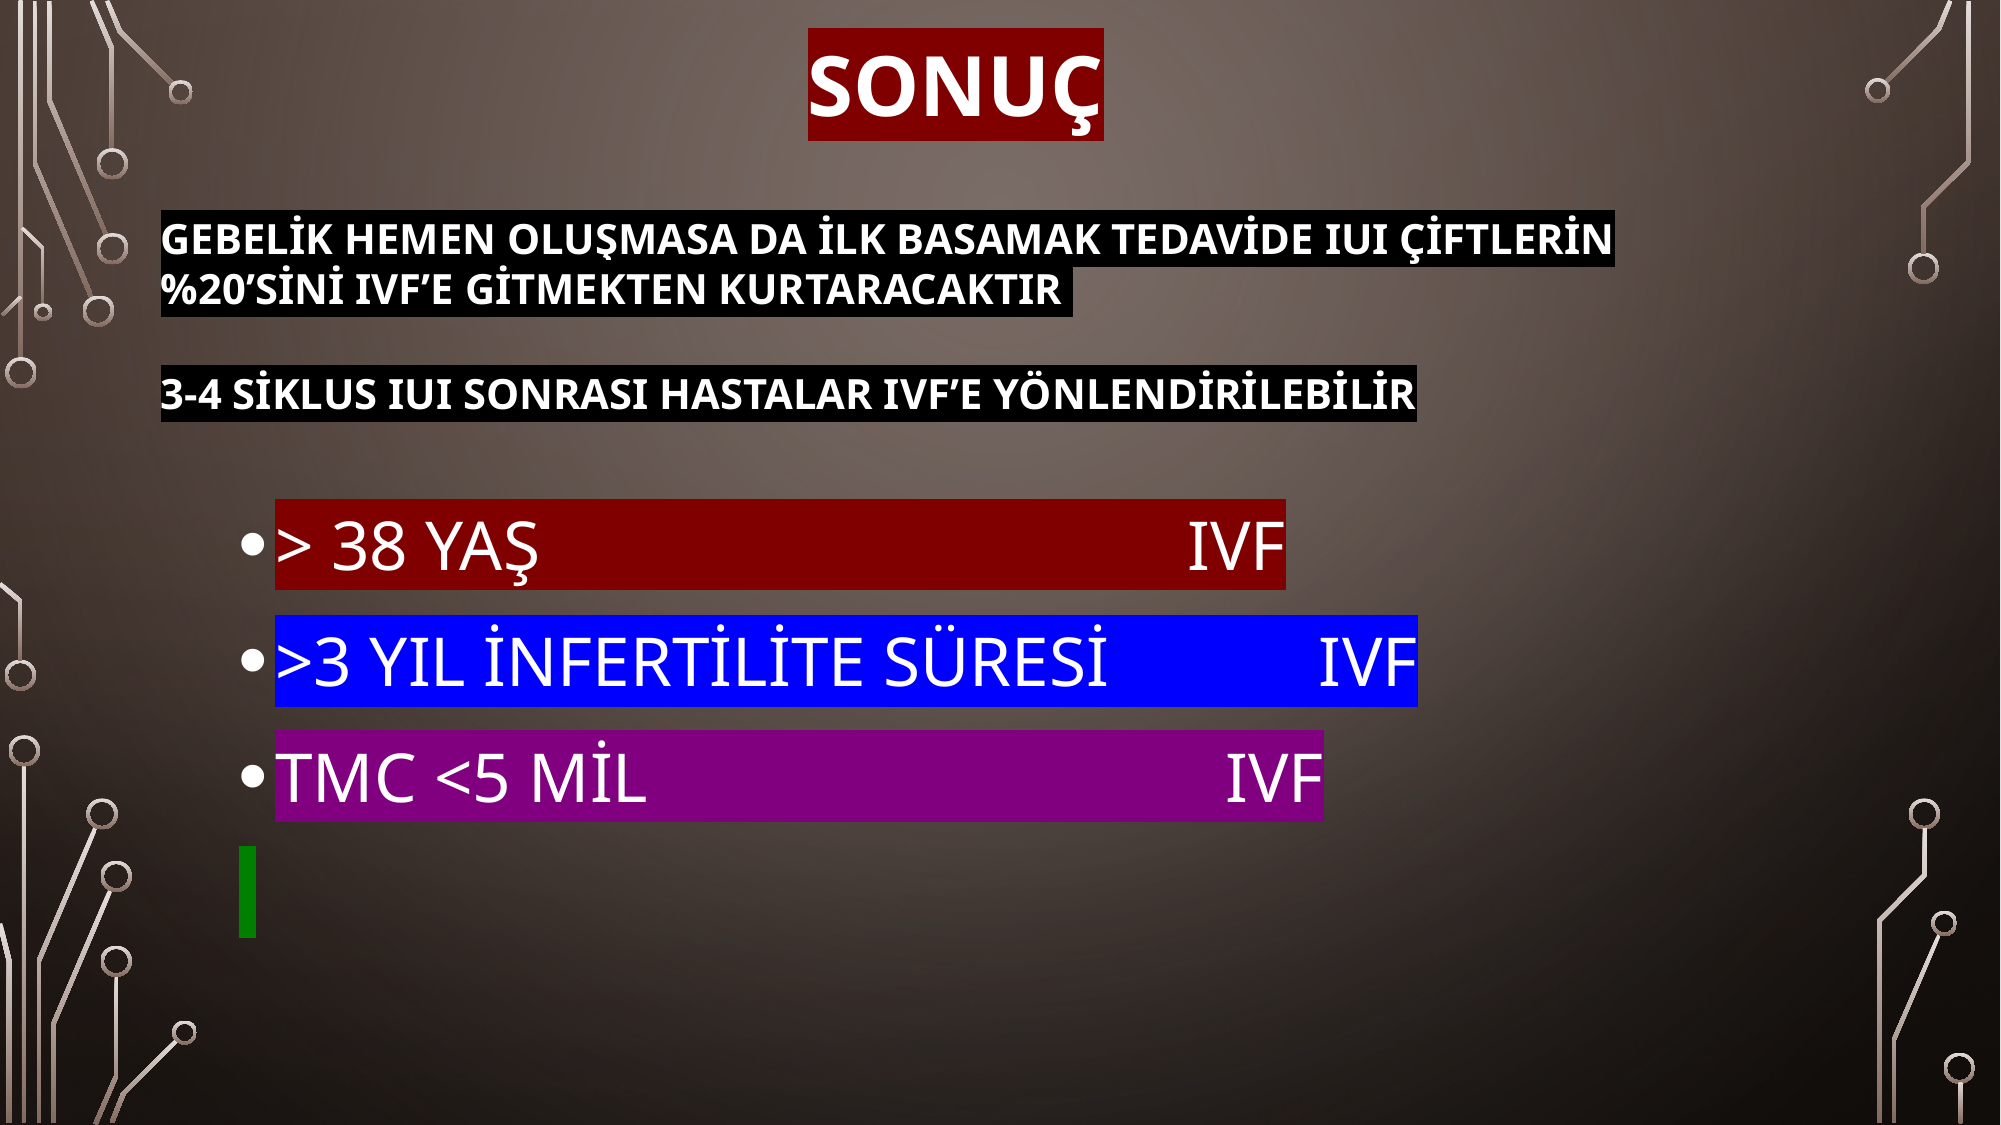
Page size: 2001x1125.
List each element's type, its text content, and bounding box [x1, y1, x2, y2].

text_box SONUÇ [366, 26, 1546, 141]
text_box GEBELİK HEMEN OLUŞMASA DA İLK BASAMAK TEDAVİDE IUI ÇİFTLERİN %20’SİNİ IVF’E GİTMEKTEN KURTARACAKTIR [145, 205, 1813, 320]
list > 38 YAŞ IVF >3 YIL İNFERTİLİTE SÜRESİ IVF TMC <5 MİL IVF [223, 479, 1849, 1061]
text_box 3-4 SİKLUS IUI SONRASI HASTALAR IVF’E YÖNLENDİRİLEBİLİR [146, 360, 1794, 426]
